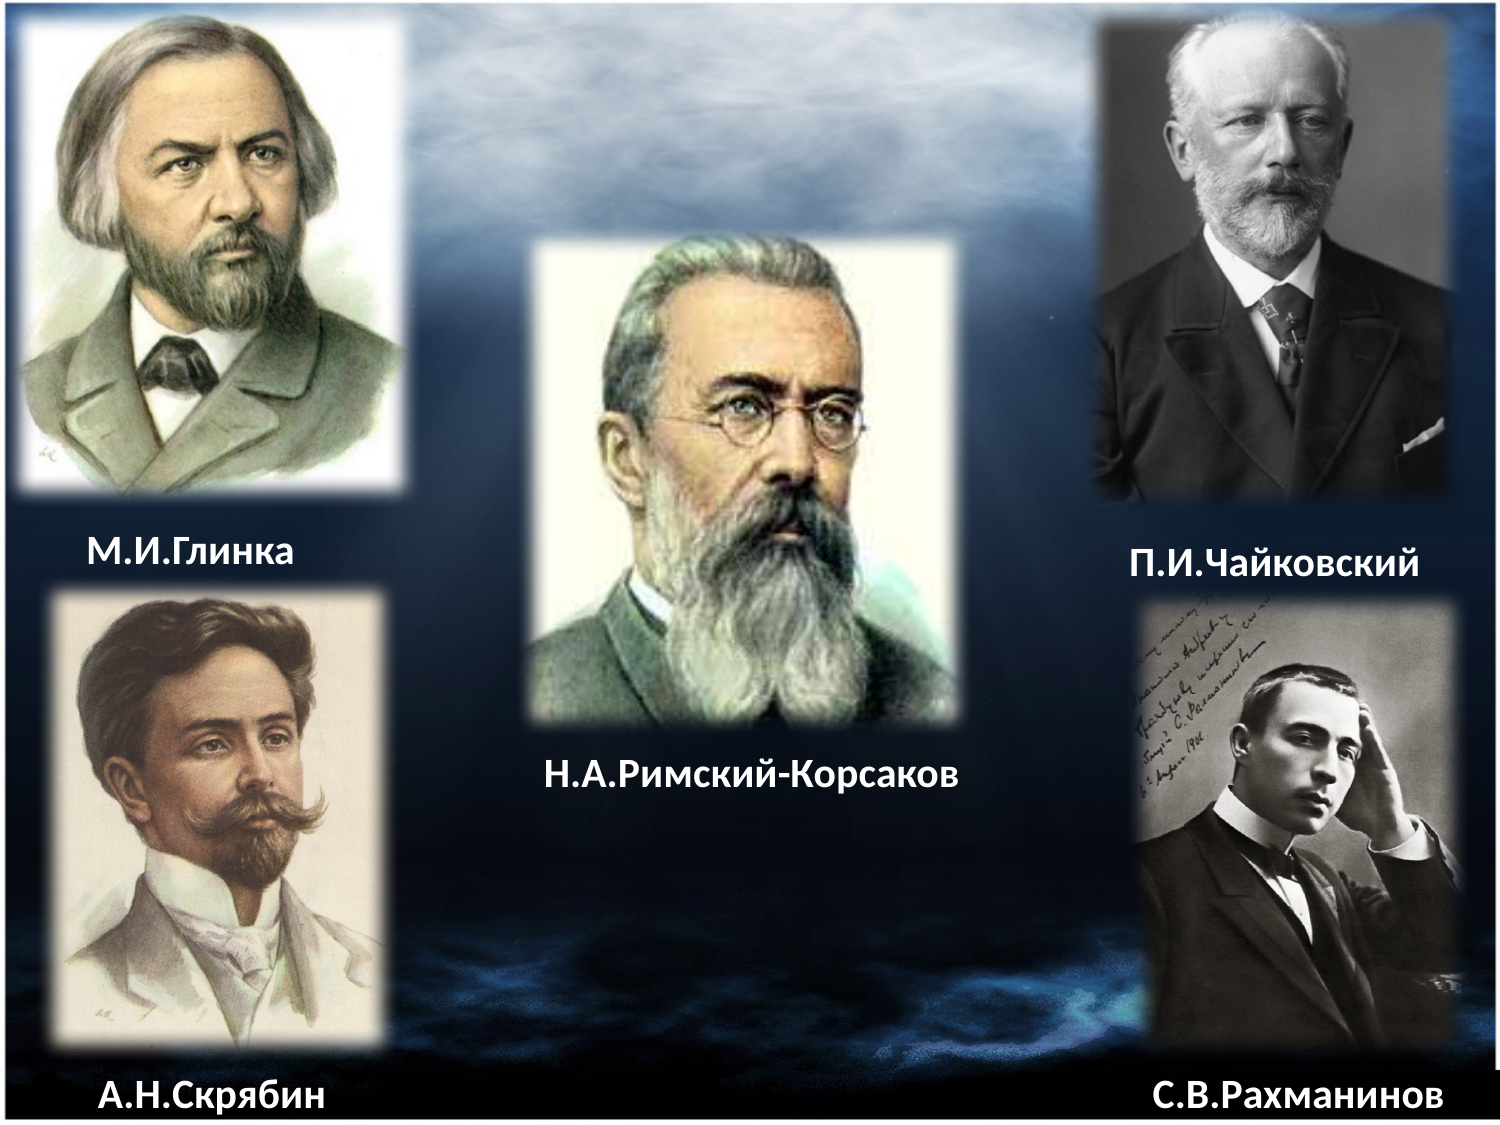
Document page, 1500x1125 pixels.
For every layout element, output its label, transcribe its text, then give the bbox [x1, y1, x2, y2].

text_box С.В.Рахманинов [1137, 1072, 1460, 1125]
picture [0, 0, 1500, 1125]
text_box Н.А.Римский-Корсаков [528, 741, 975, 804]
text_box П.И.Чайковский [1114, 527, 1436, 593]
text_box А.Н.Скрябин [83, 1071, 342, 1125]
text_box М.И.Глинка [71, 518, 310, 572]
